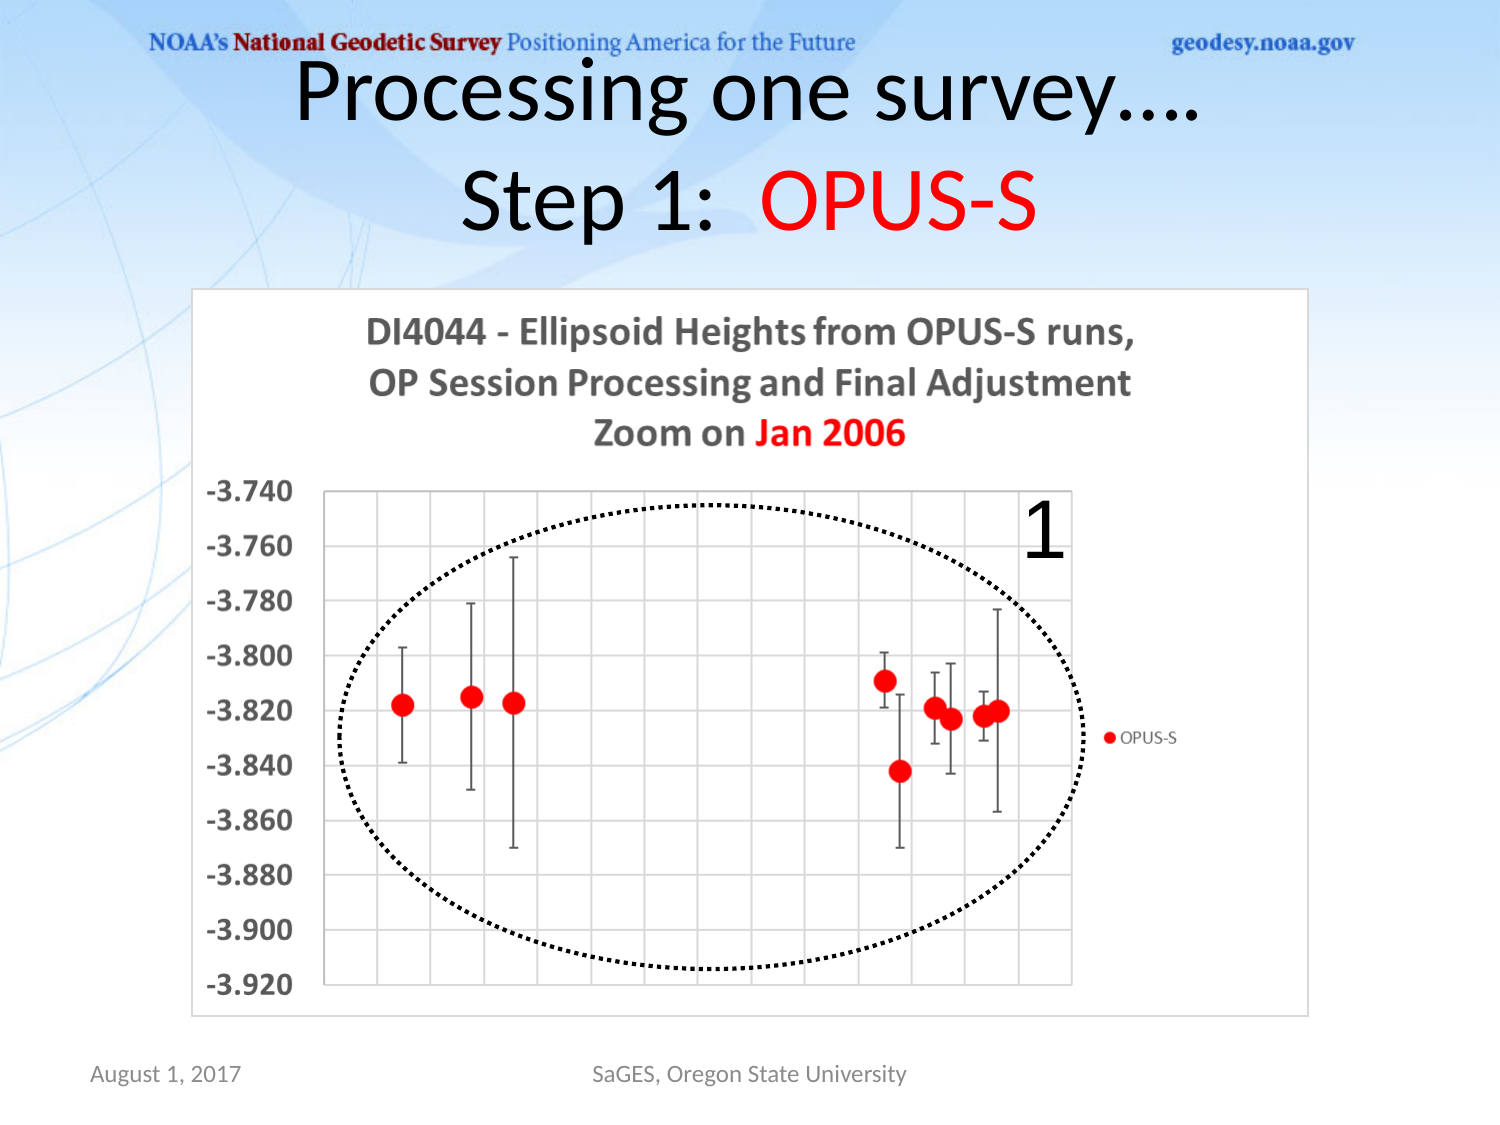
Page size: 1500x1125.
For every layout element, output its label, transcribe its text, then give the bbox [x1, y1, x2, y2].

title Processing one survey…. Step 1: OPUS-S [75, 45, 1425, 233]
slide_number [75, 1042, 425, 1103]
footer SaGES, Oregon State University [512, 1042, 988, 1103]
picture [0, 0, 1500, 1125]
